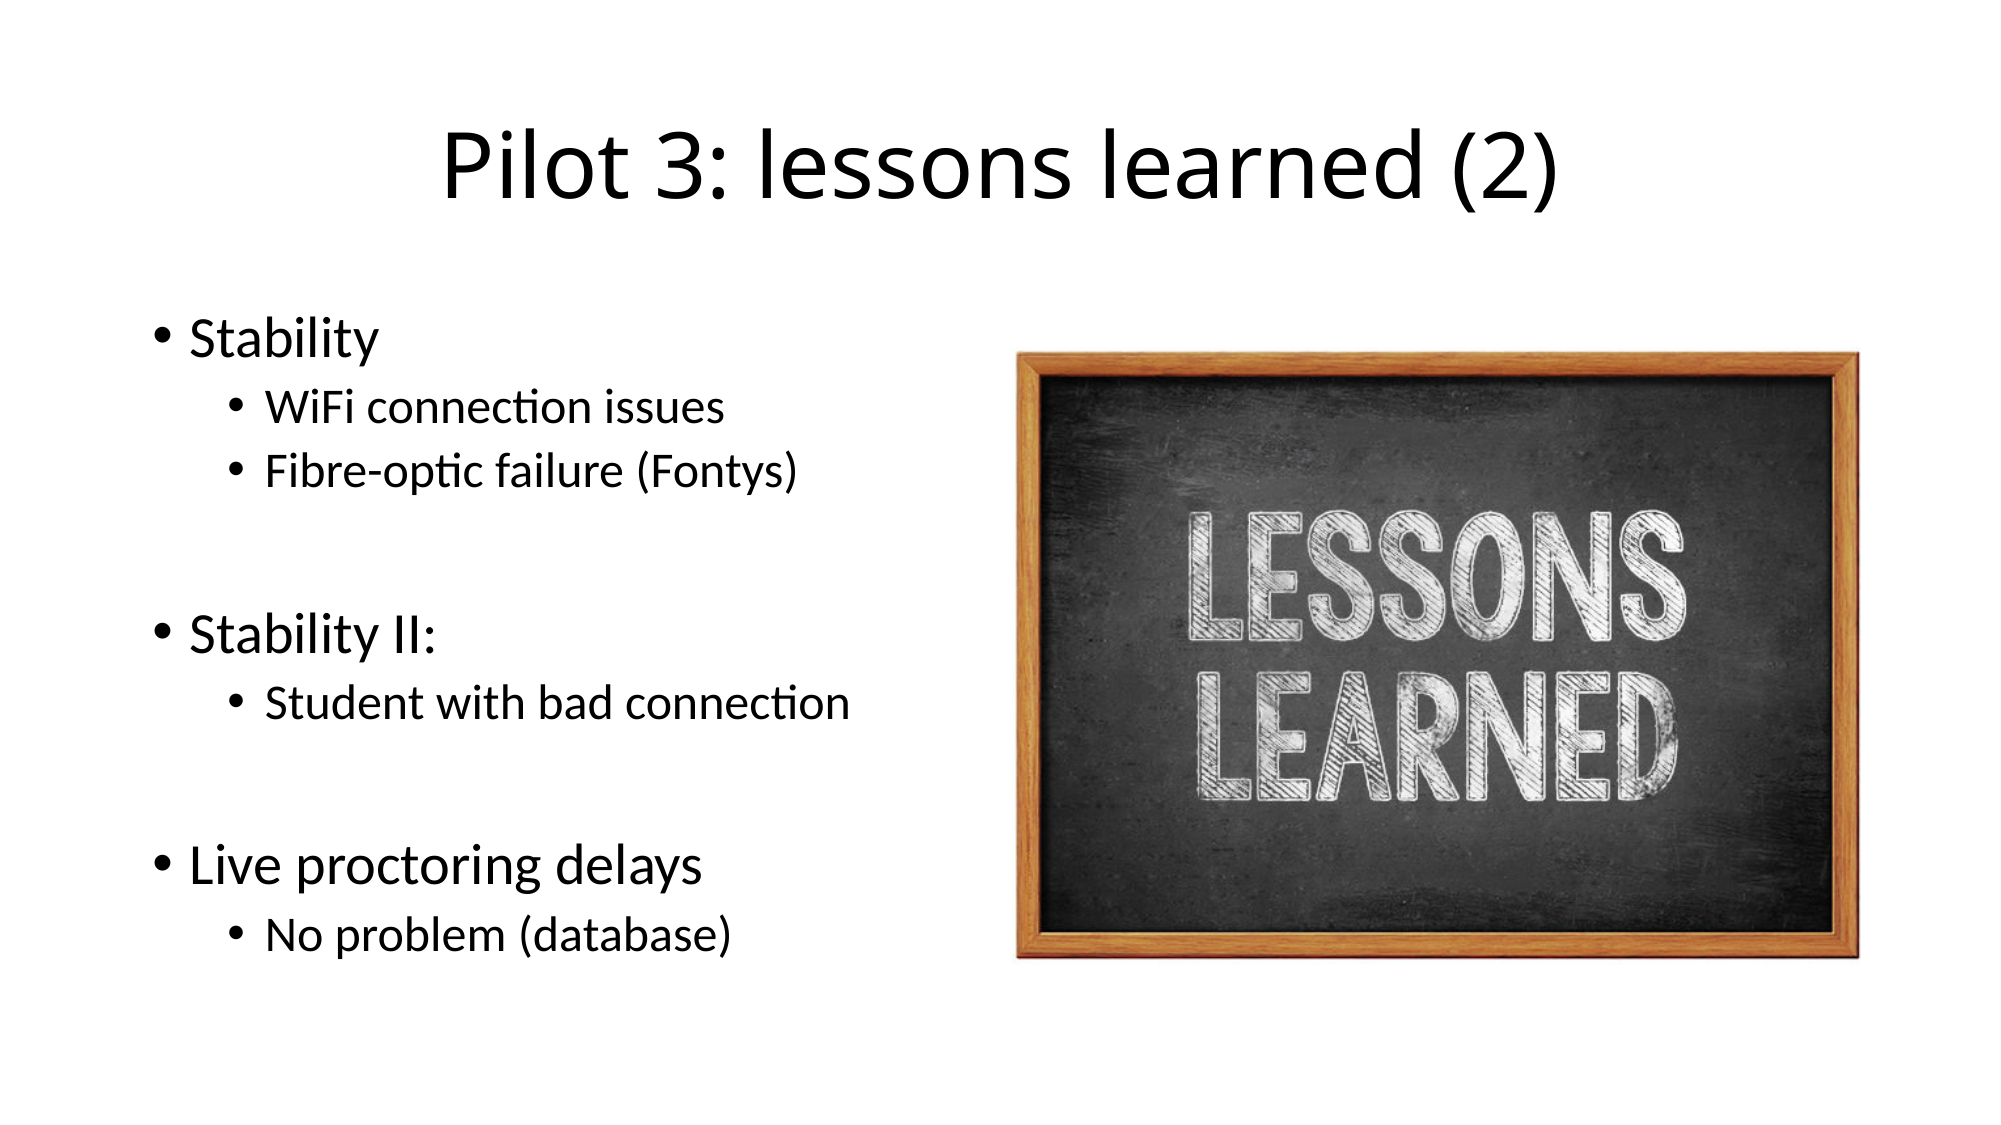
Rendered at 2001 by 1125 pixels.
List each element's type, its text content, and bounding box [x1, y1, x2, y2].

list Stability WiFi connection issues Fibre-optic failure (Fontys) Stability II: Student with bad connection Live proctoring delays No problem (database) [137, 299, 988, 1014]
title Pilot 3: lessons learned (2) [137, 59, 1863, 278]
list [1012, 347, 1863, 965]
